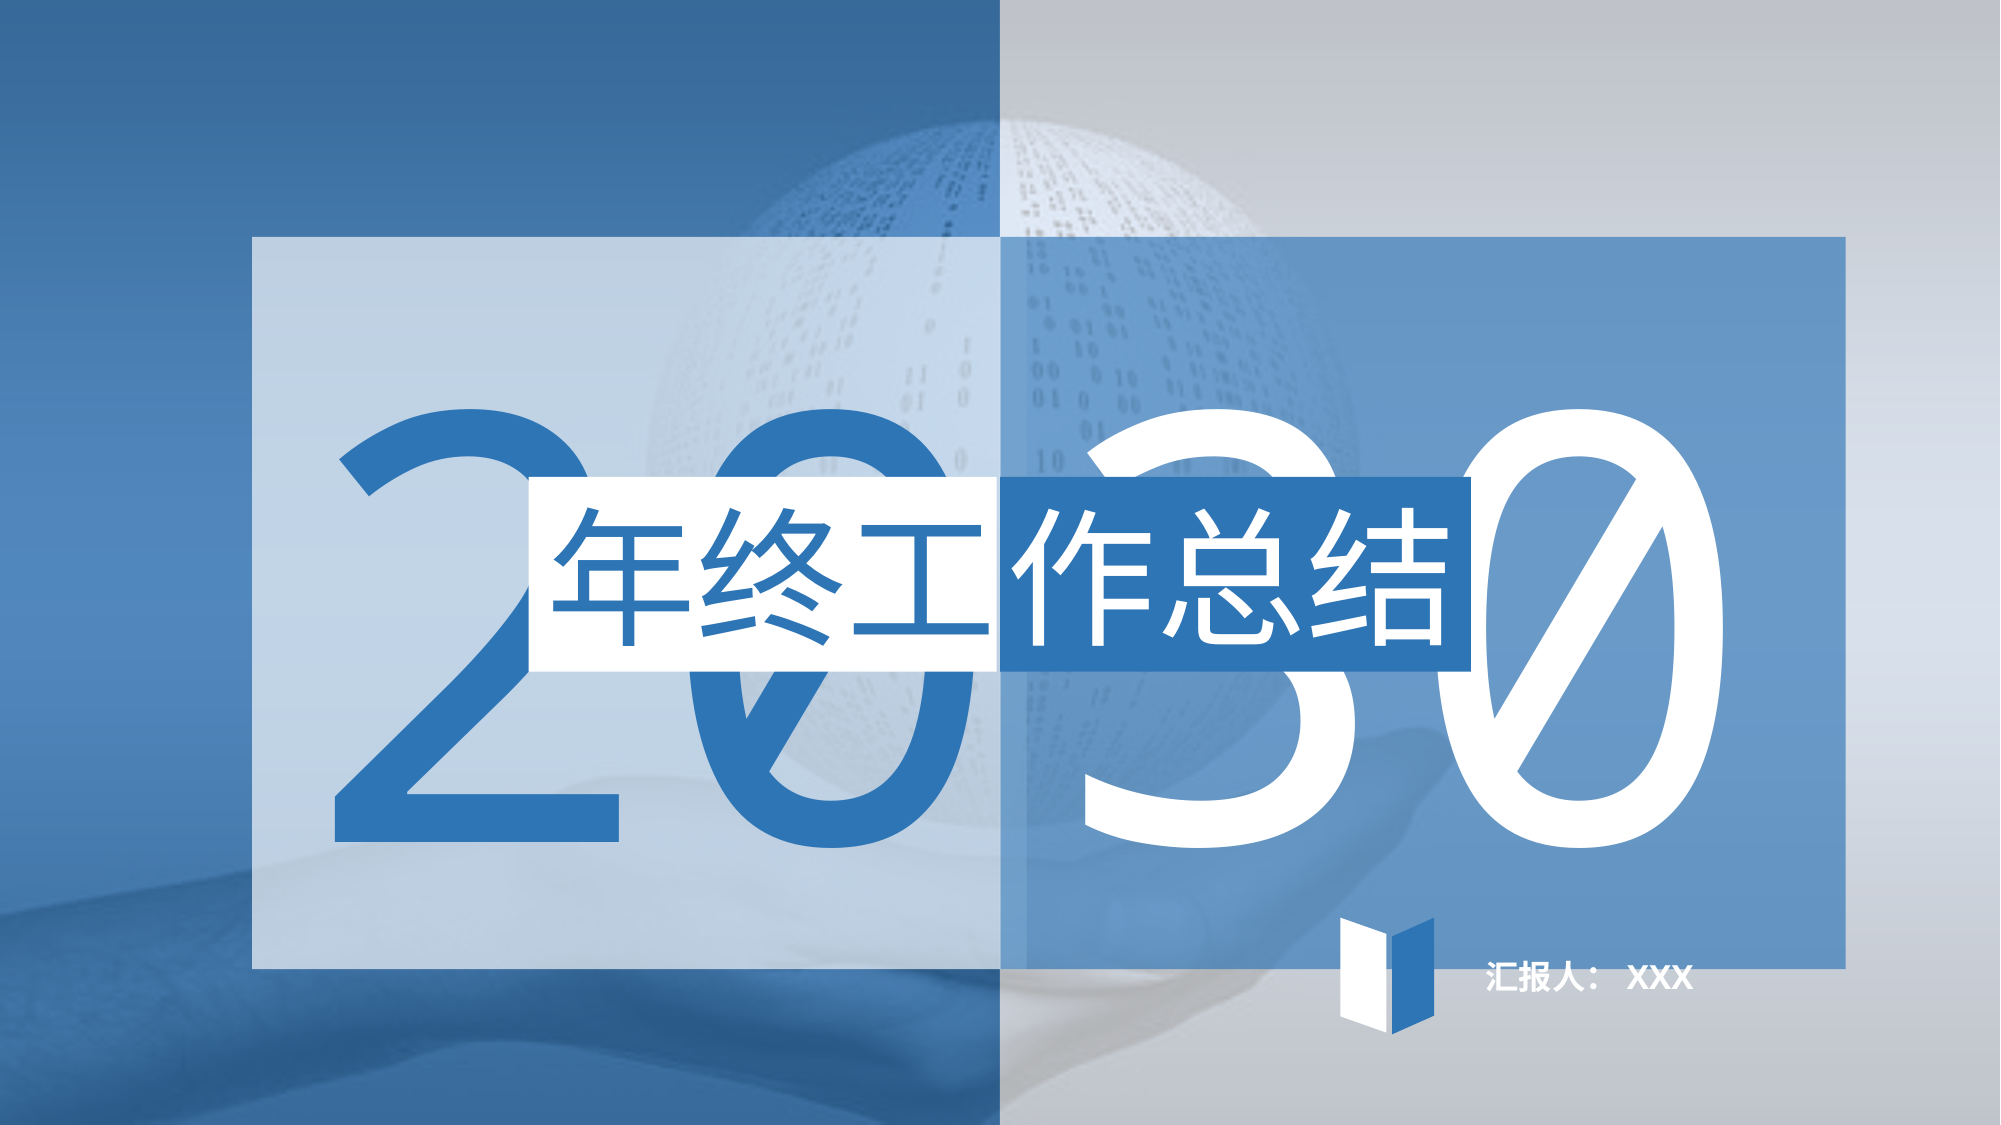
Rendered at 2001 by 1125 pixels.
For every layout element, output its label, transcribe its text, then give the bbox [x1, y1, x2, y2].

text_box 20 [252, 236, 1000, 970]
text_box 30 [1000, 236, 1846, 970]
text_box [1340, 917, 1435, 1035]
text_box 汇报人：XXX [1471, 949, 1709, 1004]
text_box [526, 476, 1474, 649]
